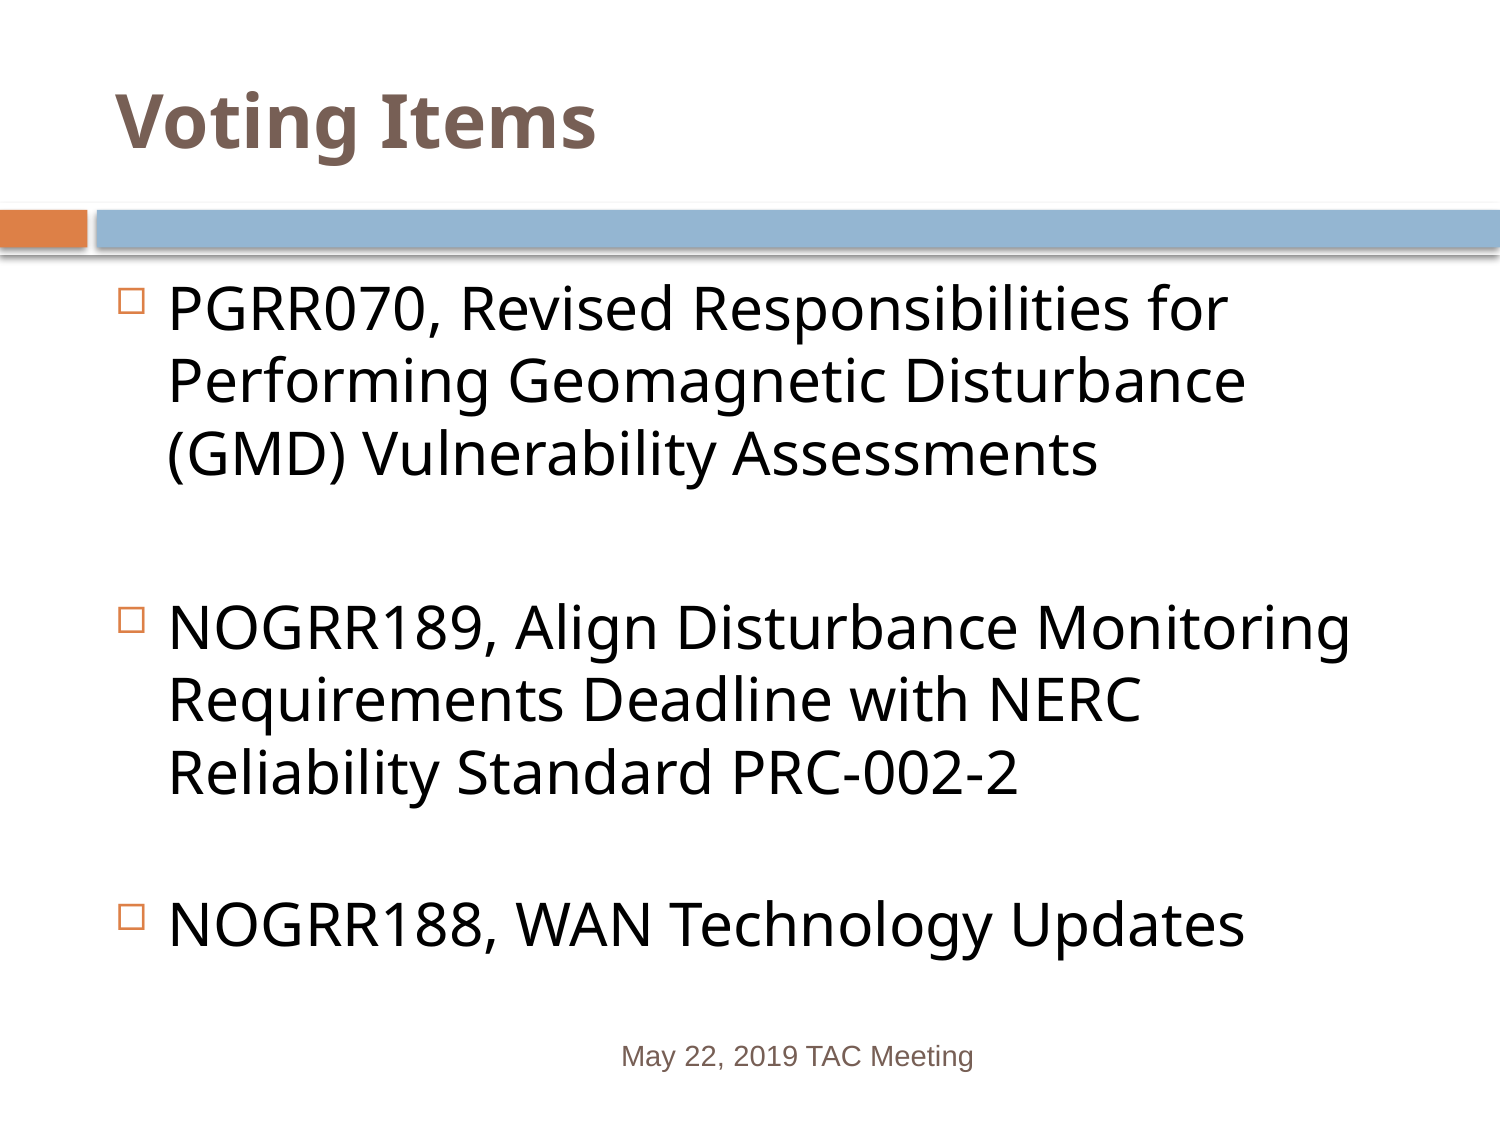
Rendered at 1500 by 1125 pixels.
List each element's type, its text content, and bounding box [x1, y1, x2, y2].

footer May 22, 2019 TAC Meeting [99, 1025, 990, 1085]
title Voting Items [100, 37, 1439, 201]
list PGRR070, Revised Responsibilities for Performing Geomagnetic Disturbance (GMD) Vulnerability Assessments NOGRR189, Align Disturbance Monitoring Requirements Deadline with NERC Reliability Standard PRC-002-2 NOGRR188, WAN Technology Updates [100, 262, 1439, 1001]
